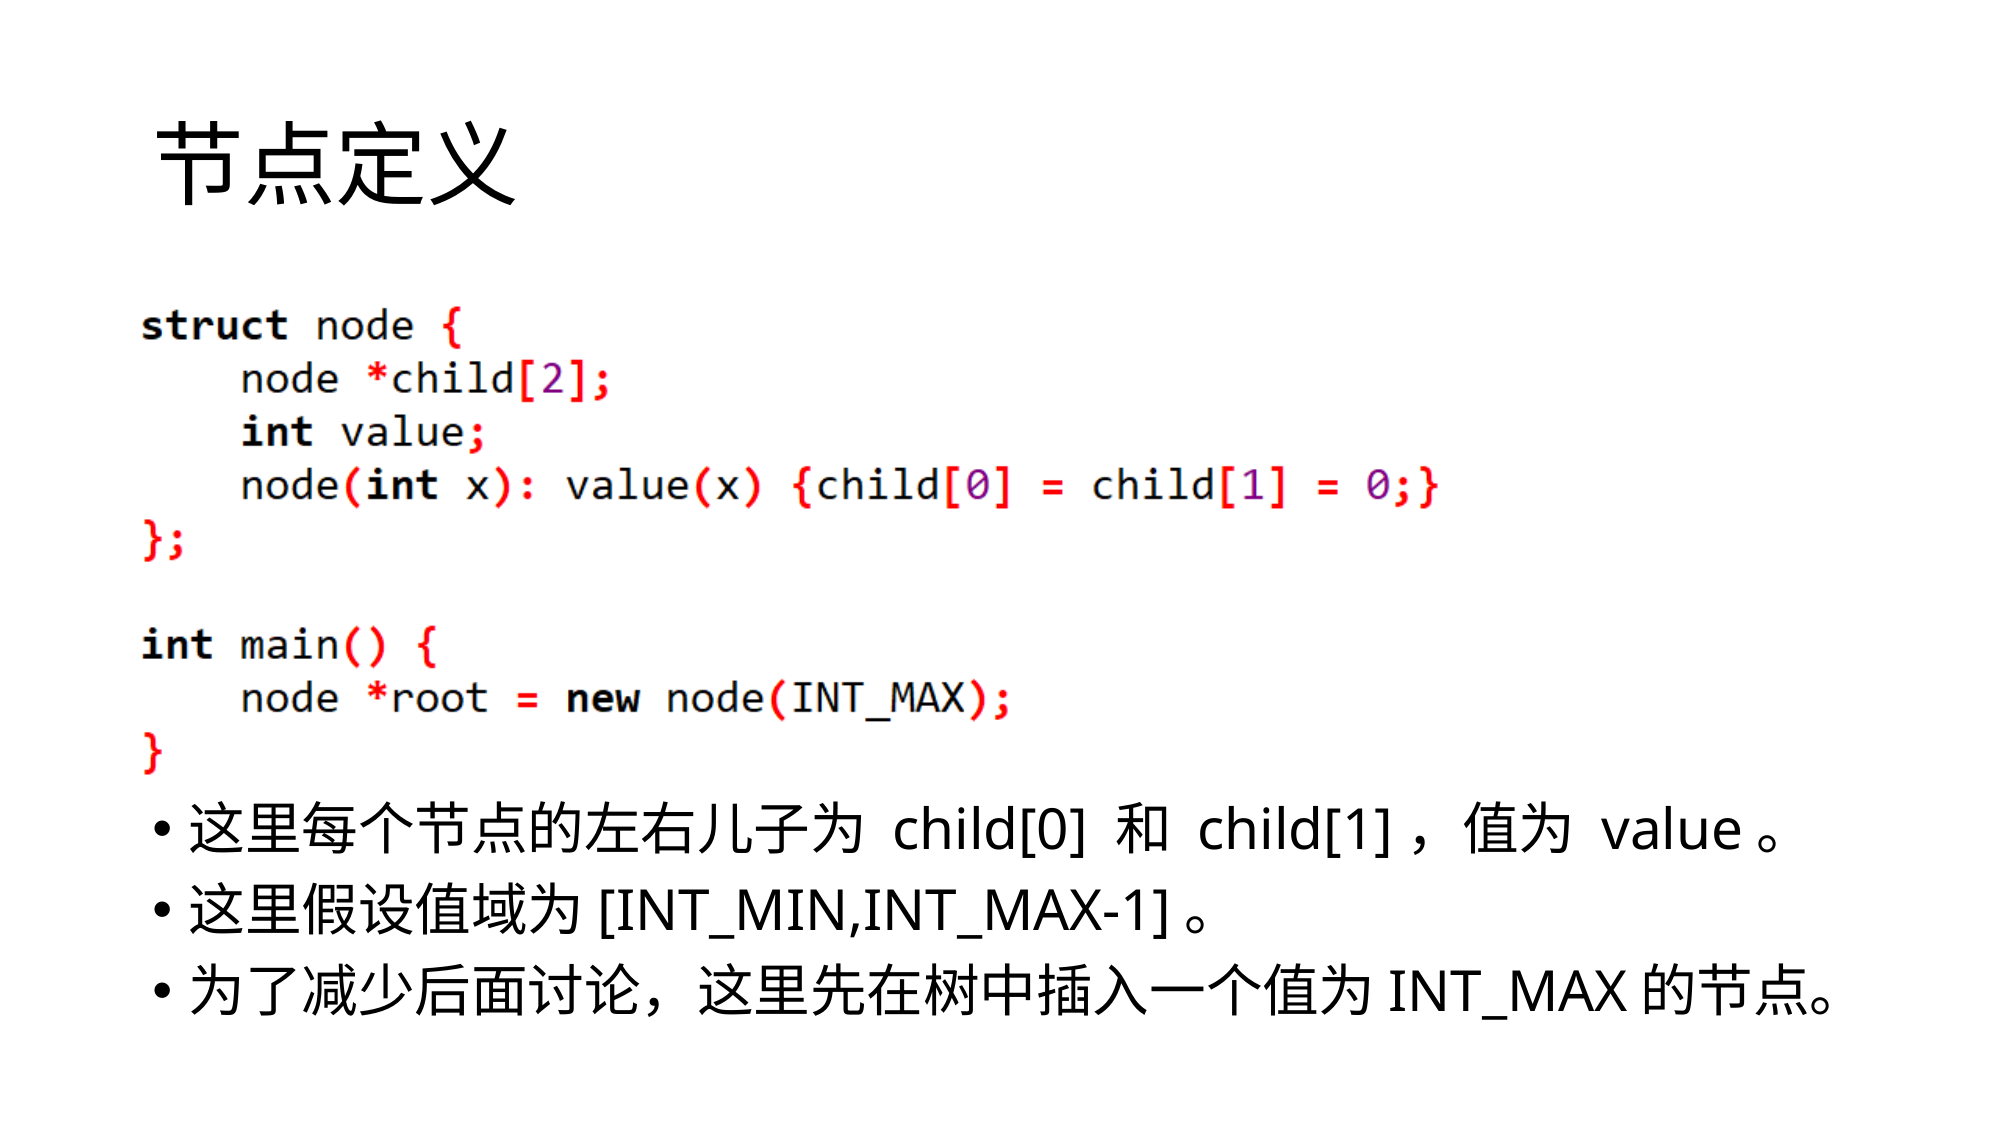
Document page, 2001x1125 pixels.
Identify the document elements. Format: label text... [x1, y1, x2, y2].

list 这里每个节点的左右儿子为 child[0] 和 child[1]，值为 value。 这里假设值域为[INT_MIN,INT_MAX-1]。 为了减少后面讨论，这里先在树中插入一个值为INT_MAX的节点。 [137, 299, 1863, 1089]
title 节点定义 [137, 59, 1863, 278]
picture [137, 299, 1452, 792]
